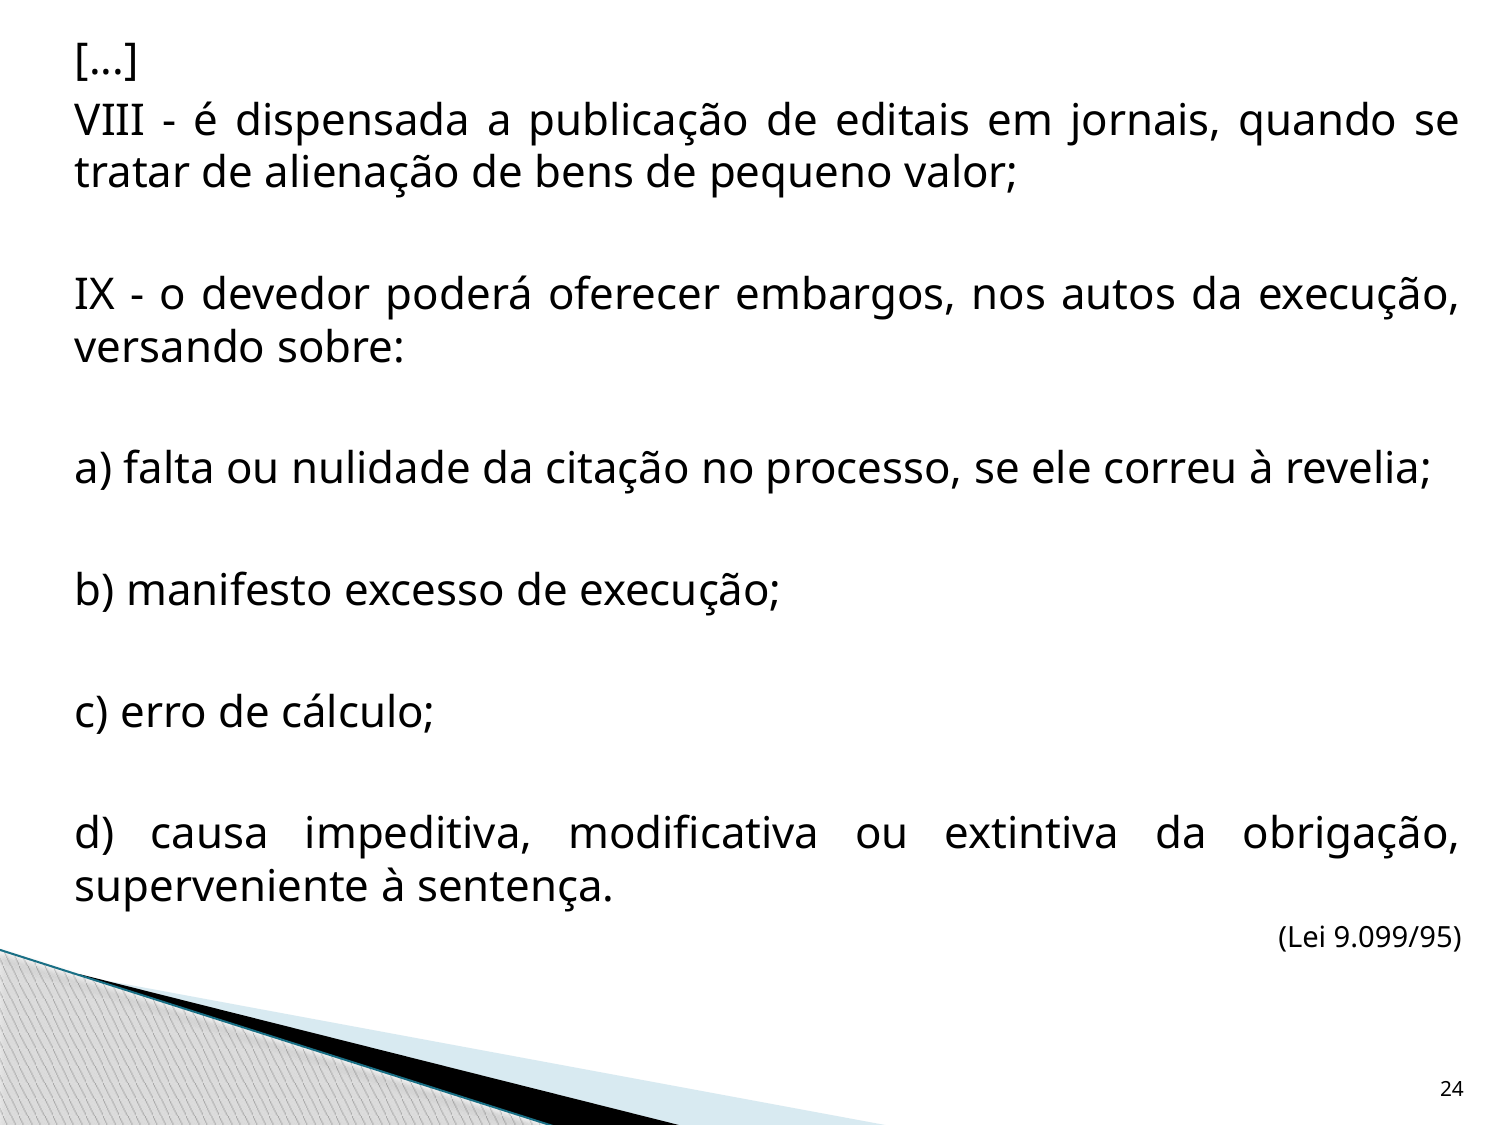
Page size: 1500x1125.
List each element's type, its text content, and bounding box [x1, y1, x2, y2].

slide_number 24 [1418, 1051, 1479, 1112]
list [...] VIII - é dispensada a publicação de editais em jornais, quando se tratar de alienação de bens de pequeno valor; IX - o devedor poderá oferecer embargos, nos autos da execução, versando sobre: a) falta ou nulidade da citação no processo, se ele correu à revelia; b) manifesto excesso de execução; c) erro de cálculo; d) causa impeditiva, modificativa ou extintiva da obrigação, superveniente à sentença. (Lei 9.099/95) [0, 23, 1477, 1090]
